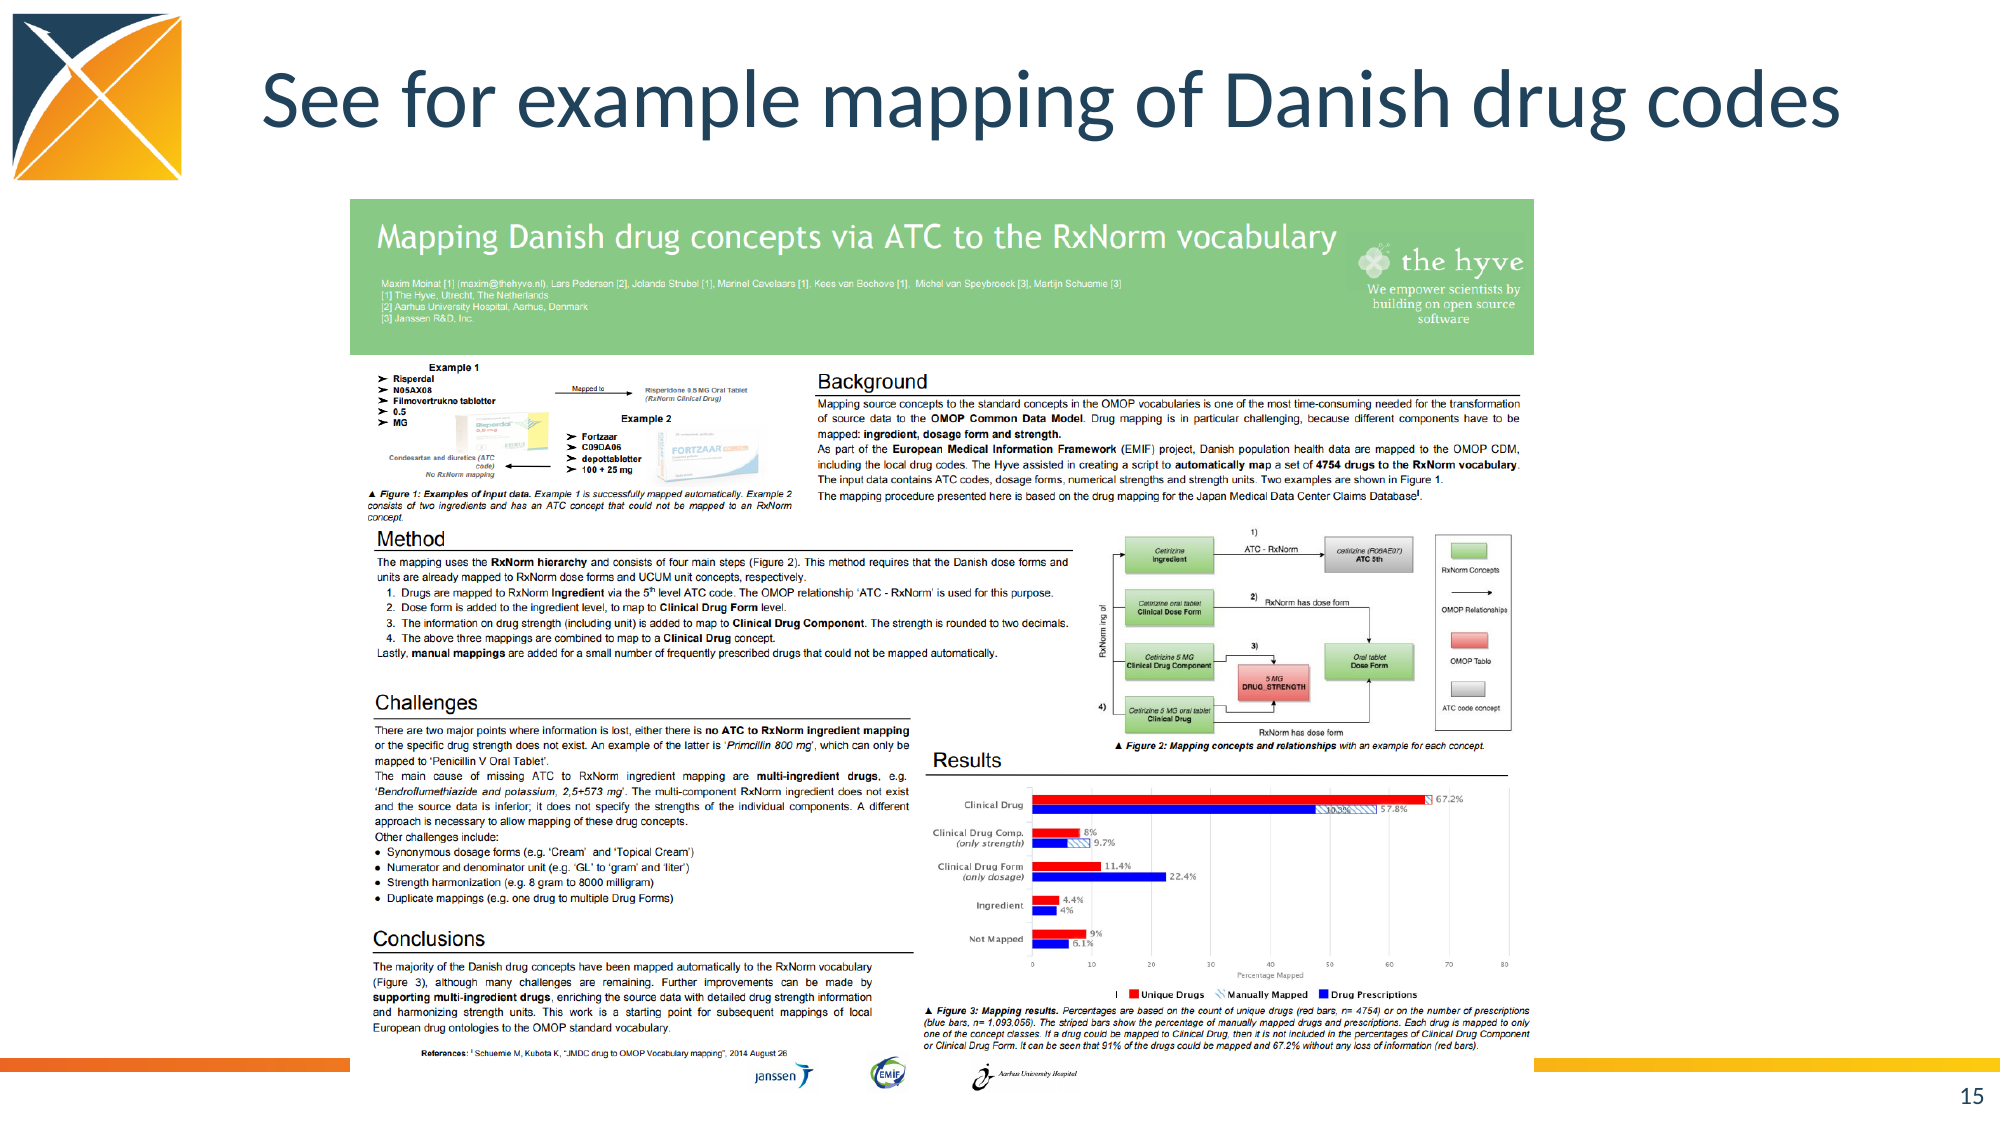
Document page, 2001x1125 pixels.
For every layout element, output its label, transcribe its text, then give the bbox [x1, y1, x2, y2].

title See for example mapping of Danish drug codes [205, 24, 1900, 163]
picture [0, 0, 206, 200]
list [349, 199, 1534, 1093]
slide_number 15 [1533, 1065, 2000, 1125]
